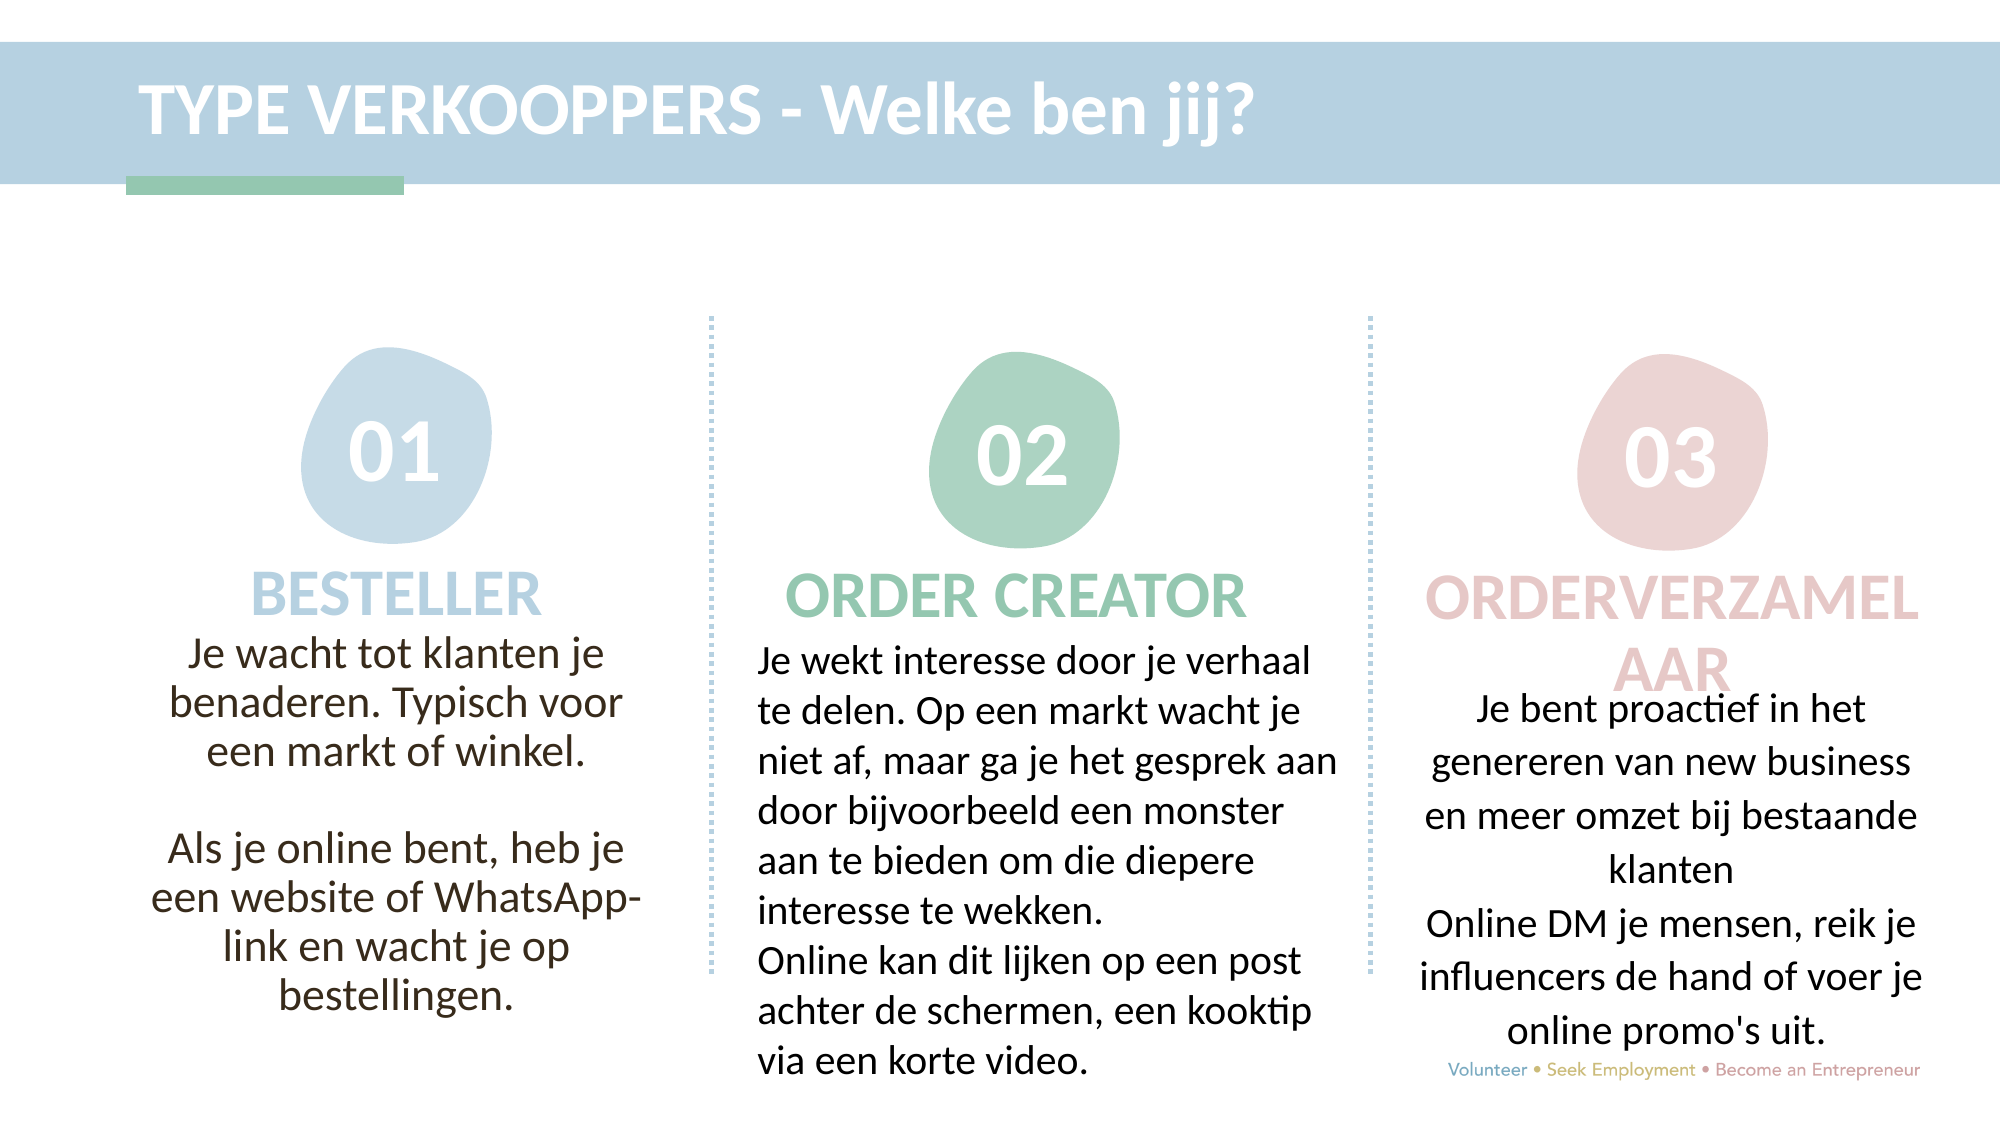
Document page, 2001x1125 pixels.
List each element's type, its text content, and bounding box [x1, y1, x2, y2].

text_box Je bent proactief in het genereren van new business en meer omzet bij bestaande klanten Online DM je mensen, reik je influencers de hand of voer je online promo's uit. [1391, 669, 1951, 902]
text_box [116, 669, 676, 1068]
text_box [300, 347, 492, 602]
picture [1418, 1046, 1971, 1103]
list BESTELLER Je wacht tot klanten je benaderen. Typisch voor een markt of winkel. Als je online bent, heb je een website of WhatsApp-link en wacht je op bestellingen. [116, 572, 676, 669]
text_box ORDERVERZAMELAAR [1392, 554, 1953, 726]
list TYPE VERKOOPPERS - Welke ben jij? [123, 51, 1913, 170]
text_box ORDER CREATOR [744, 552, 1304, 625]
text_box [1577, 354, 1768, 608]
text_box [928, 351, 1120, 606]
text_box Je wekt interesse door je verhaal te delen. Op een markt wacht je niet af, maar ga je het gesprek aan door bijvoorbeeld een monster aan te bieden om die diepere interesse te wekken. Online kan dit lijken op een post achter de schermen, een kooktip via een korte video. [742, 625, 1363, 1091]
